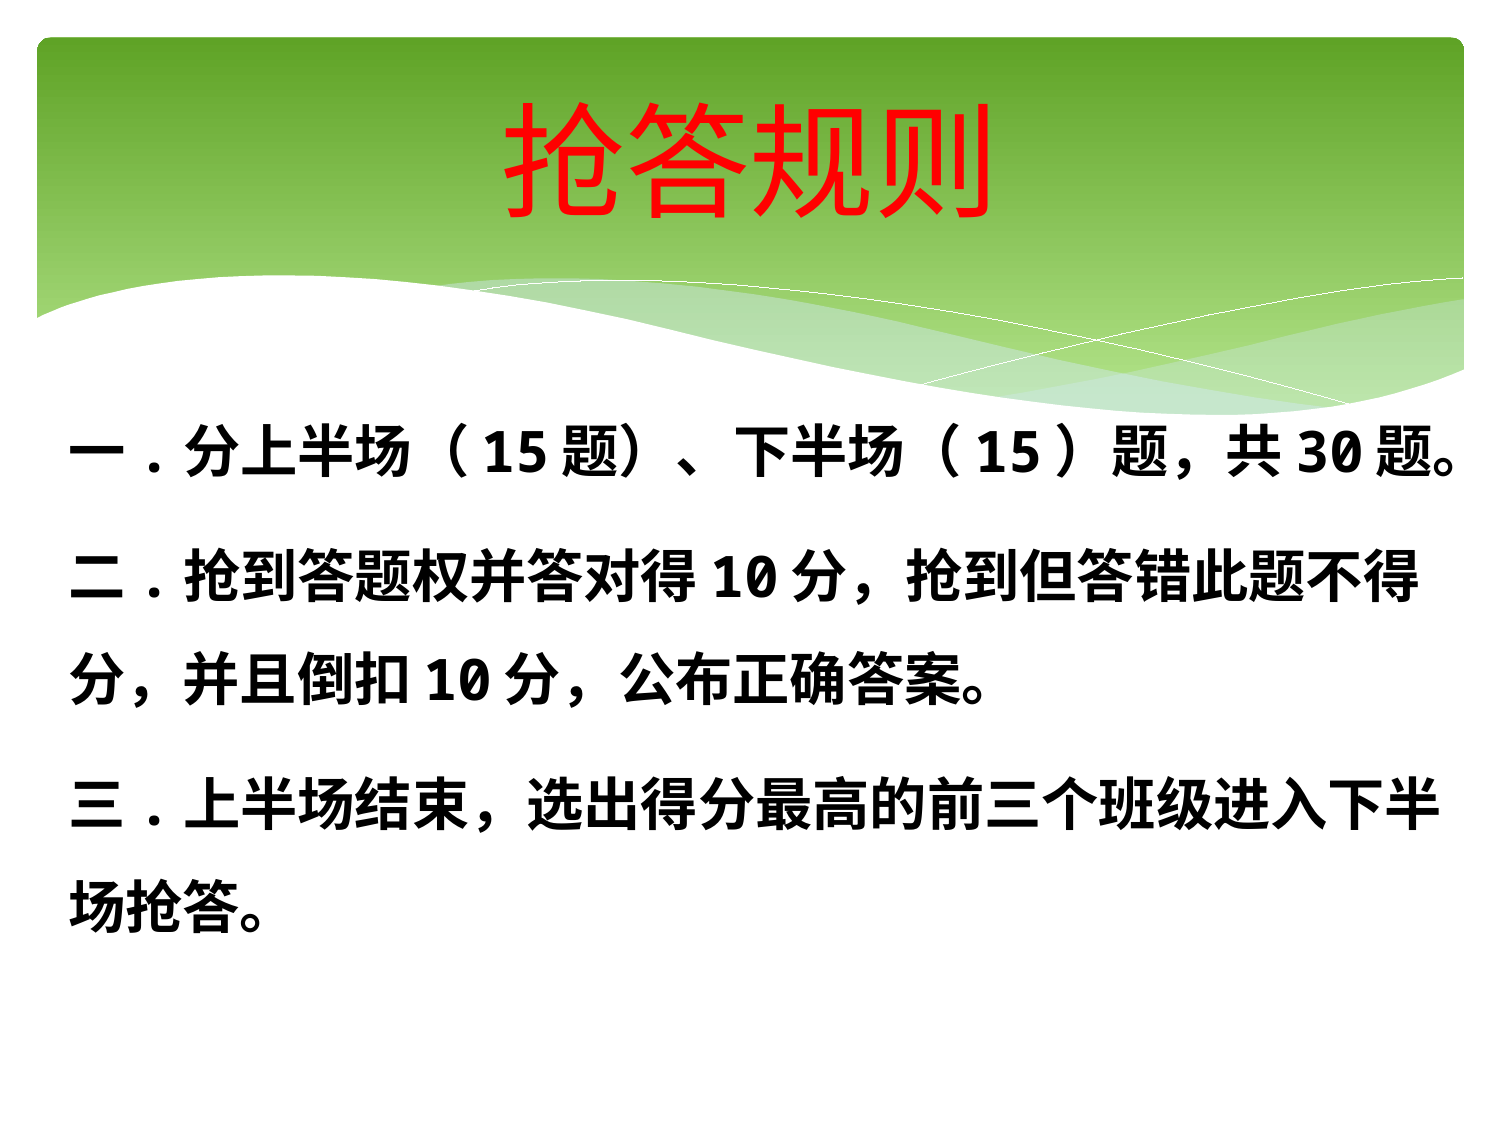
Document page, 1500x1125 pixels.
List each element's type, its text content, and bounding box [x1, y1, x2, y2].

list 一.分上半场（15题）、下半场（15）题，共30题。 二.抢到答题权并答对得10分，抢到但答错此题不得分，并且倒扣10分，公布正确答案。 三.上半场结束，选出得分最高的前三个班级进入下半场抢答。 [53, 373, 1459, 1041]
title 抢答规则 [75, 55, 1425, 261]
